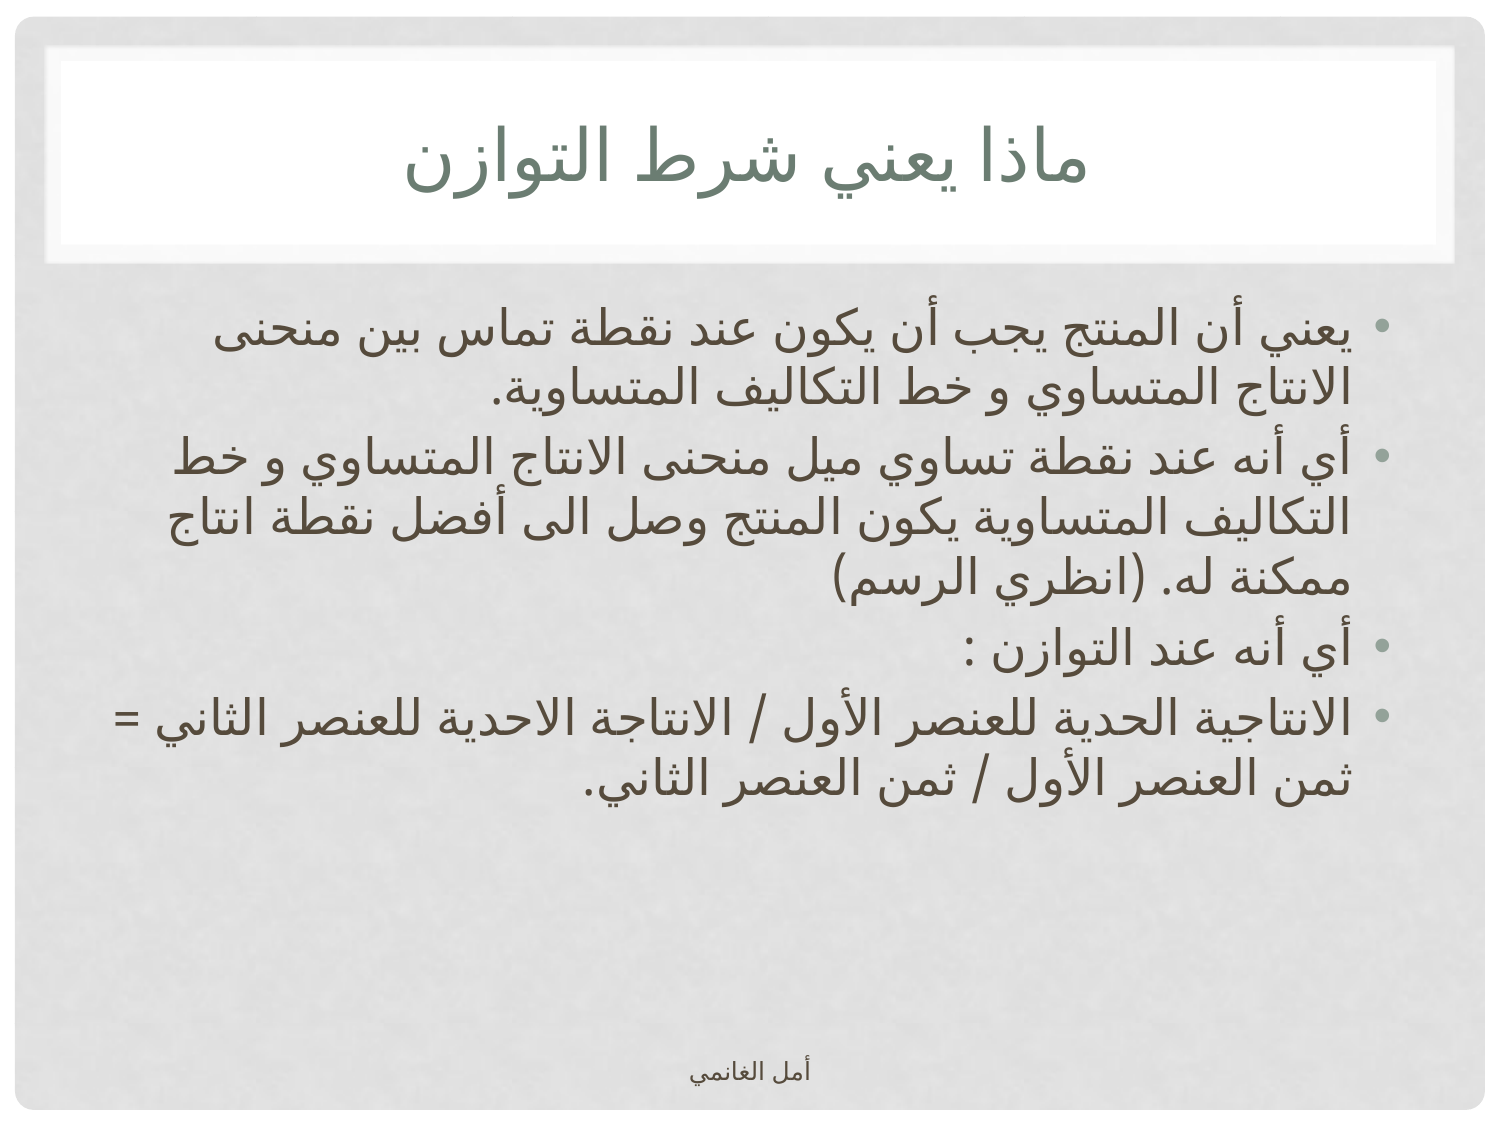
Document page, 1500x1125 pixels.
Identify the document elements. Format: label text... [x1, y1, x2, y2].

list يعني أن المنتج يجب أن يكون عند نقطة تماس بين منحنى الانتاج المتساوي و خط التكاليف المتساوية. أي أنه عند نقطة تساوي ميل منحنى الانتاج المتساوي و خط التكاليف المتساوية يكون المنتج وصل الى أفضل نقطة انتاج ممكنة له. (انظري الرسم) أي أنه عند التوازن : الانتاجية الحدية للعنصر الأول / الانتاجة الاحدية للعنصر الثاني = ثمن العنصر الأول / ثمن العنصر الثاني. [75, 287, 1425, 1005]
footer أمل الغانمي [512, 1042, 988, 1103]
title ماذا يعني شرط التوازن [69, 66, 1425, 238]
